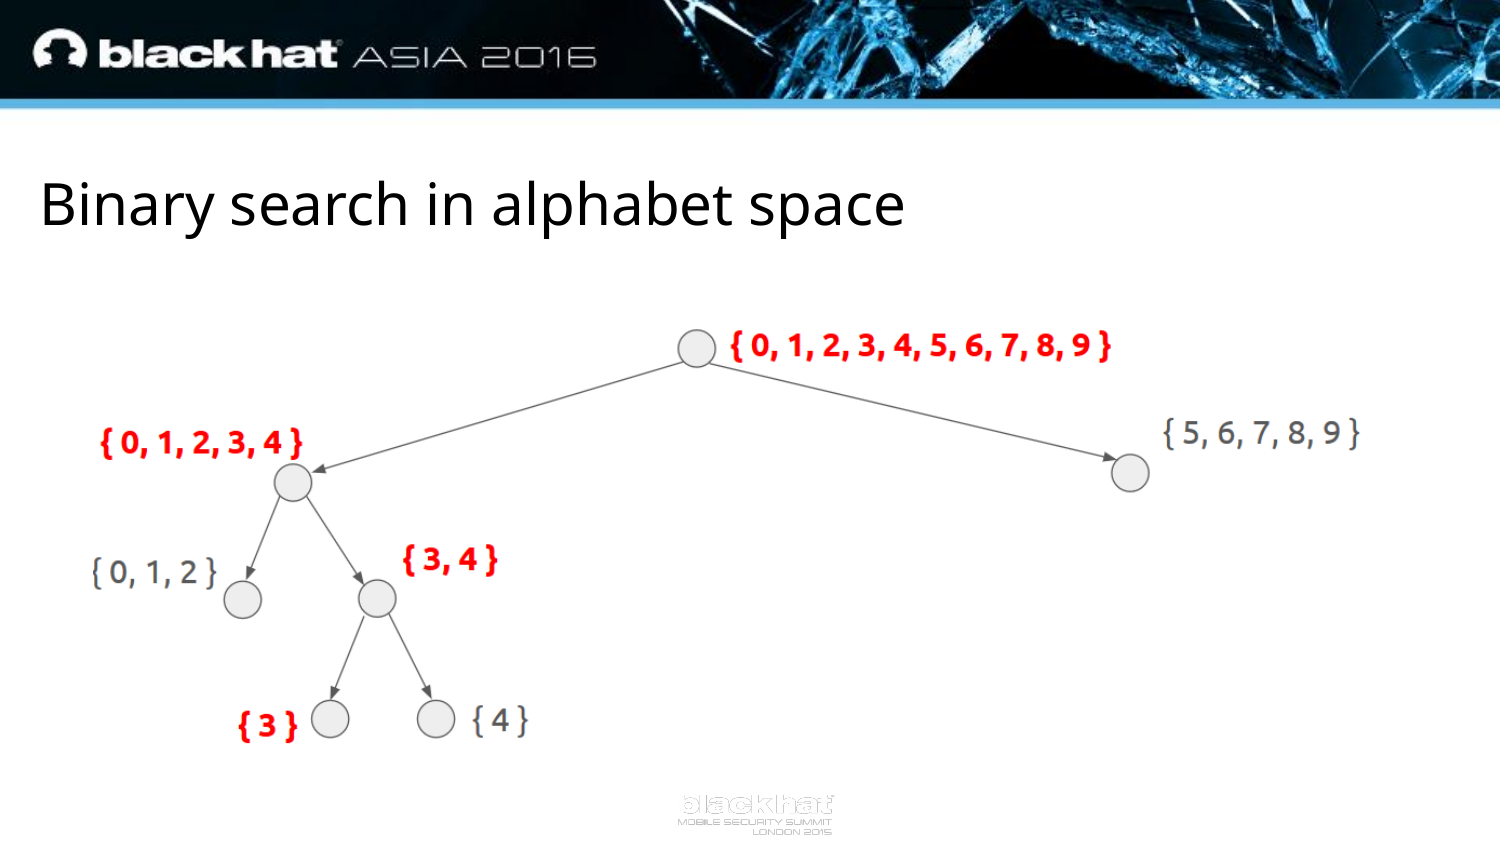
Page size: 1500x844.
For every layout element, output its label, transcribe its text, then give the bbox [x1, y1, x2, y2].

text_box Binary search in alphabet space [24, 159, 1438, 245]
picture [0, 0, 1500, 844]
